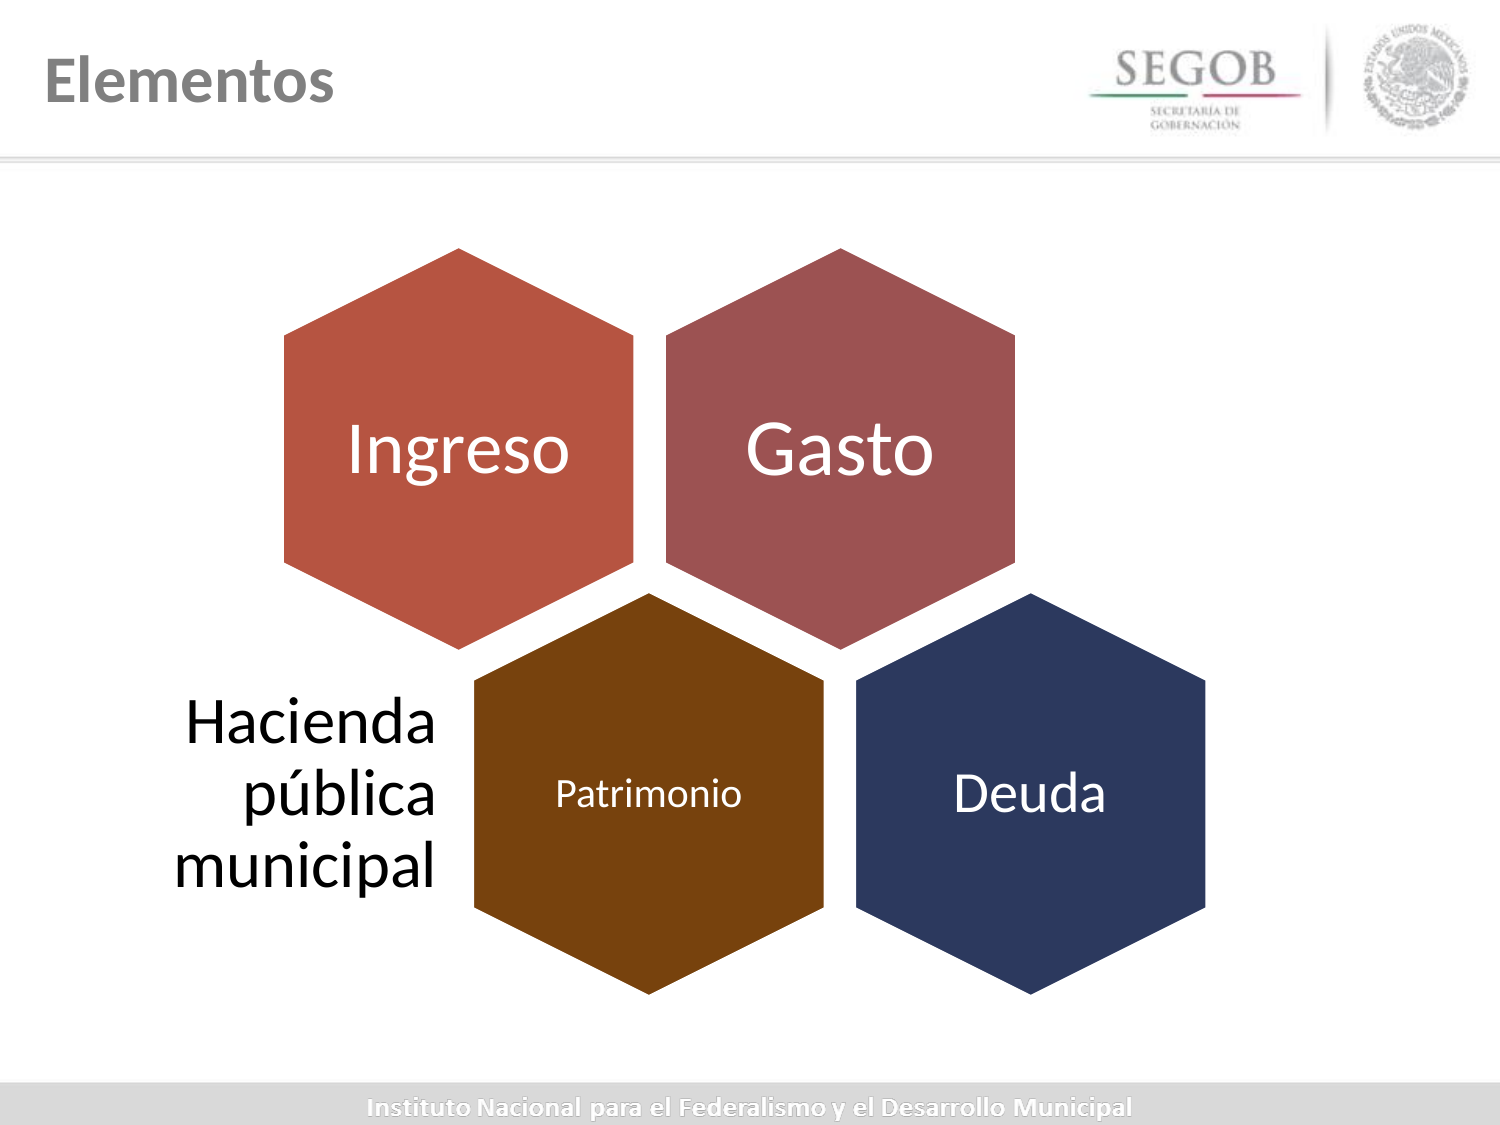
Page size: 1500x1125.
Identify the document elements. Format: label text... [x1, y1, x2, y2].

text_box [17, 172, 1483, 1071]
picture [0, 0, 1500, 1125]
text_box Elementos [29, 44, 1022, 123]
